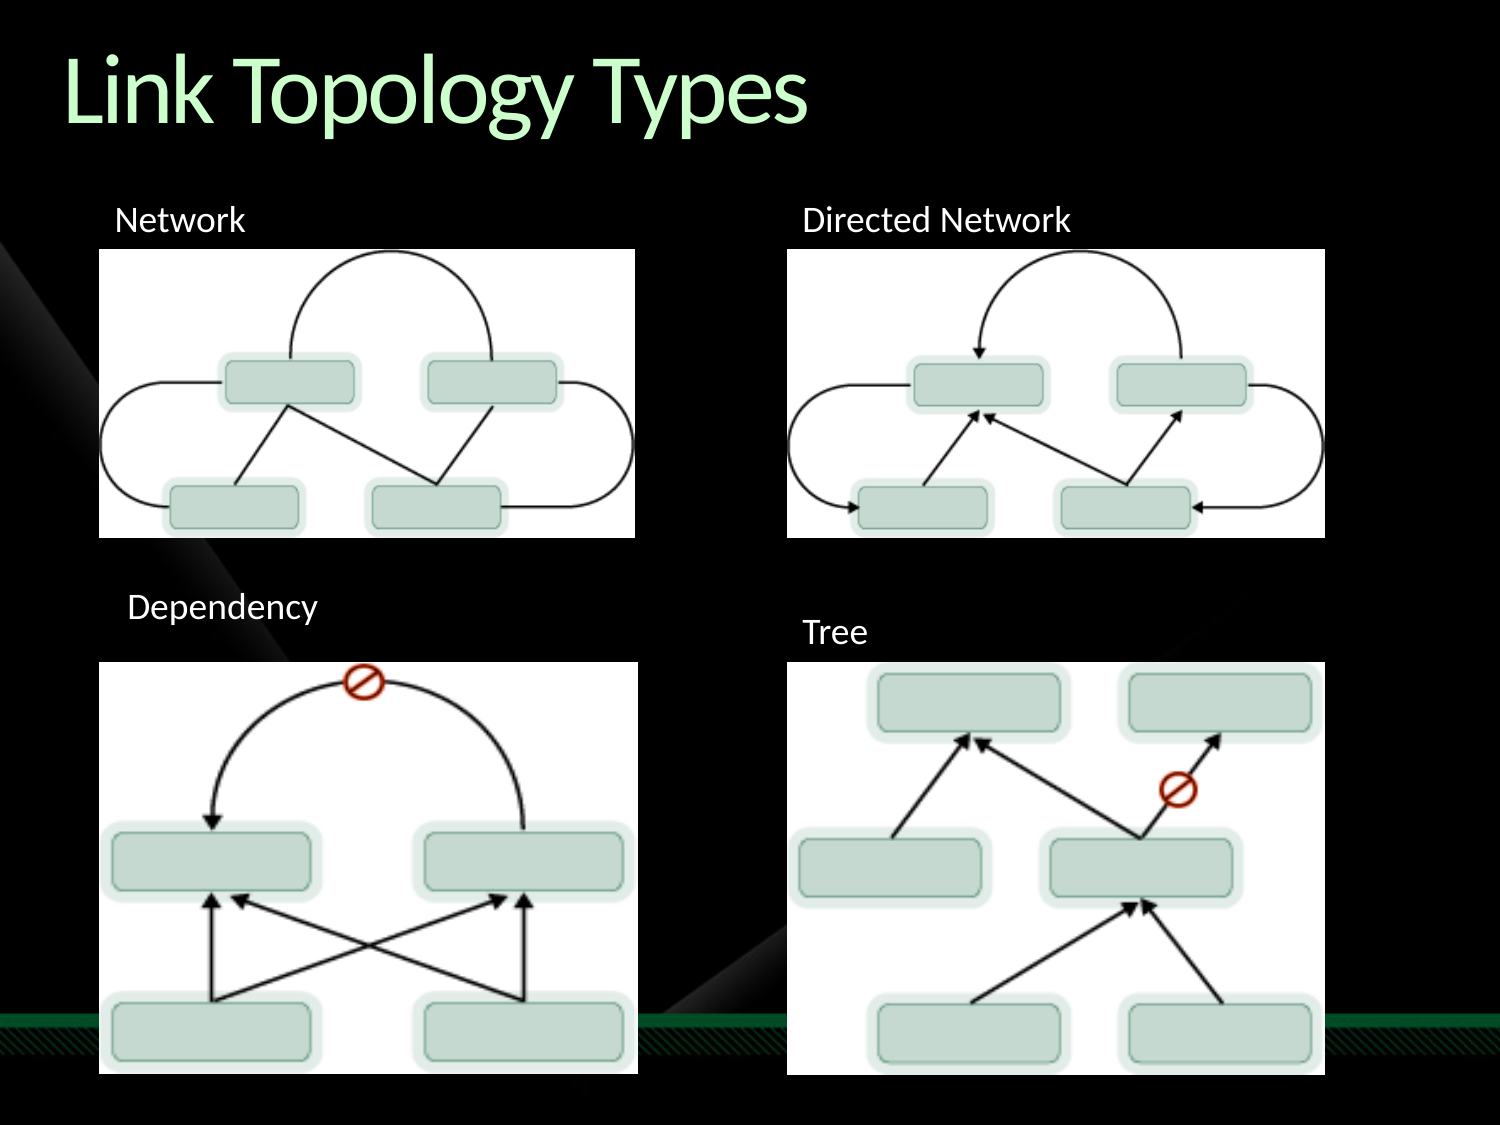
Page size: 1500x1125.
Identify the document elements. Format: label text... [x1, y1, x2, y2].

picture [0, 0, 1500, 1125]
text_box Network [99, 187, 325, 248]
text_box Dependency [112, 574, 400, 635]
text_box Directed Network [787, 187, 1163, 248]
text_box Tree [787, 599, 1075, 660]
title Link Topology Types [62, 37, 1438, 147]
